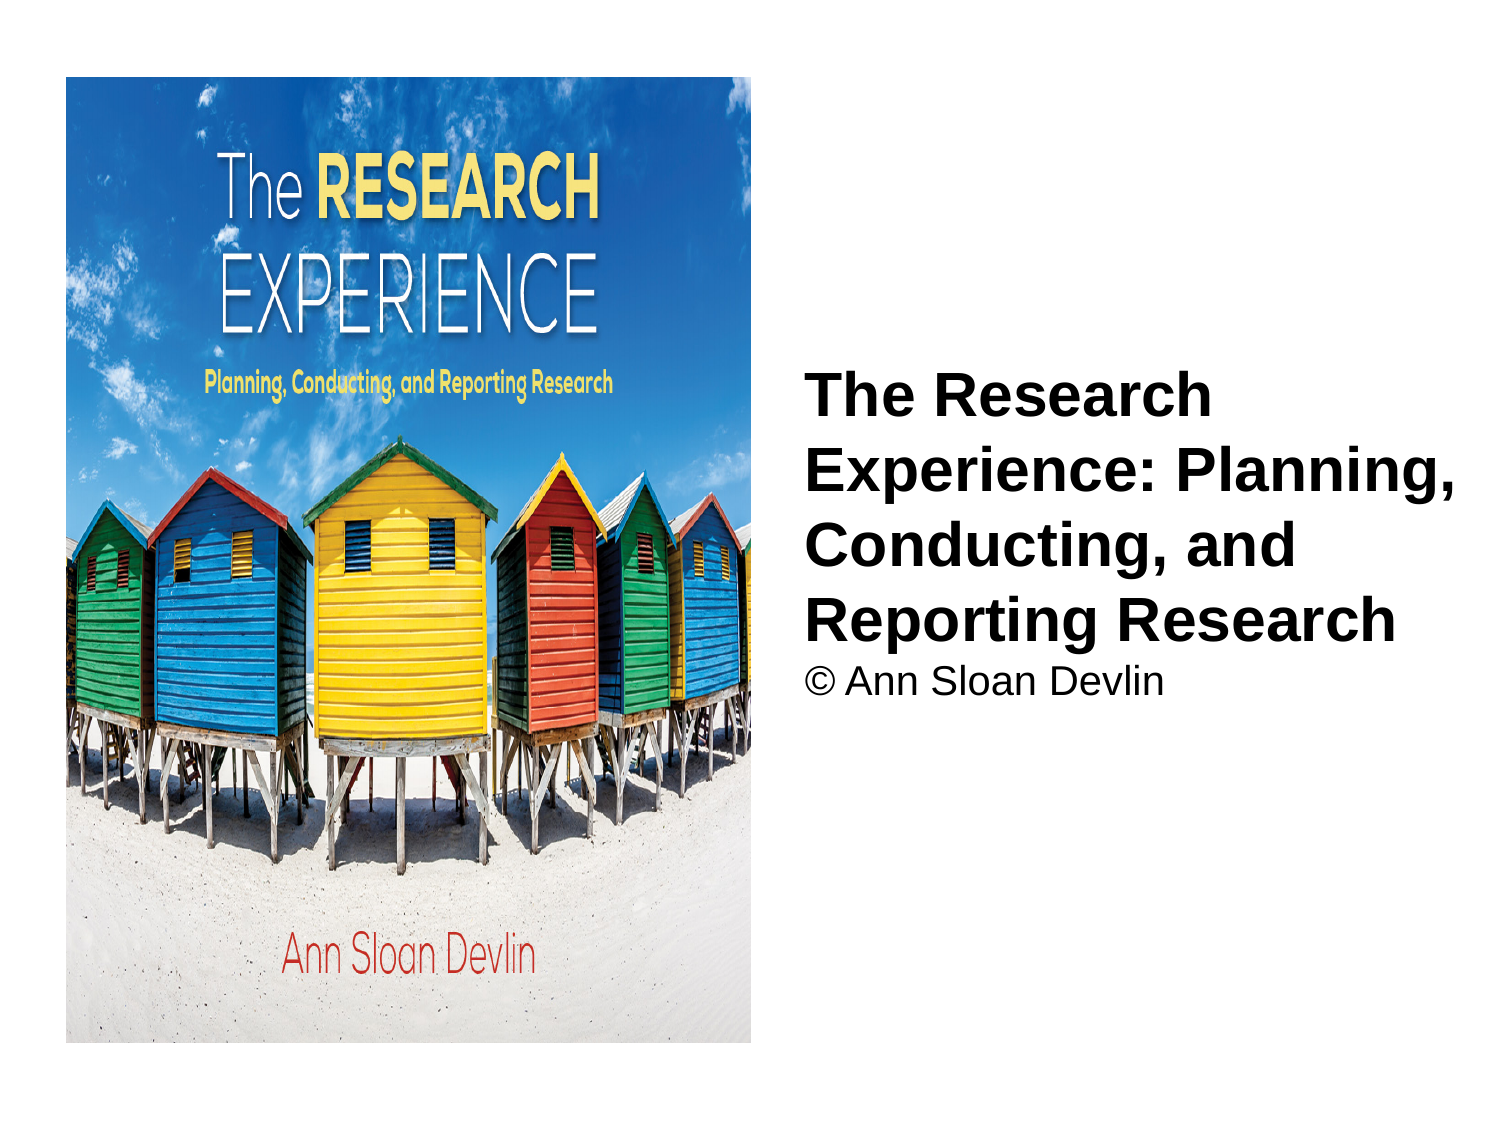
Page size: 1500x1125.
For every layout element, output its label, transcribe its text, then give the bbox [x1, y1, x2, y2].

picture [66, 77, 751, 1043]
text_box The Research Experience: Planning, Conducting, and Reporting Research © Ann Sloan Devlin [790, 346, 1477, 712]
